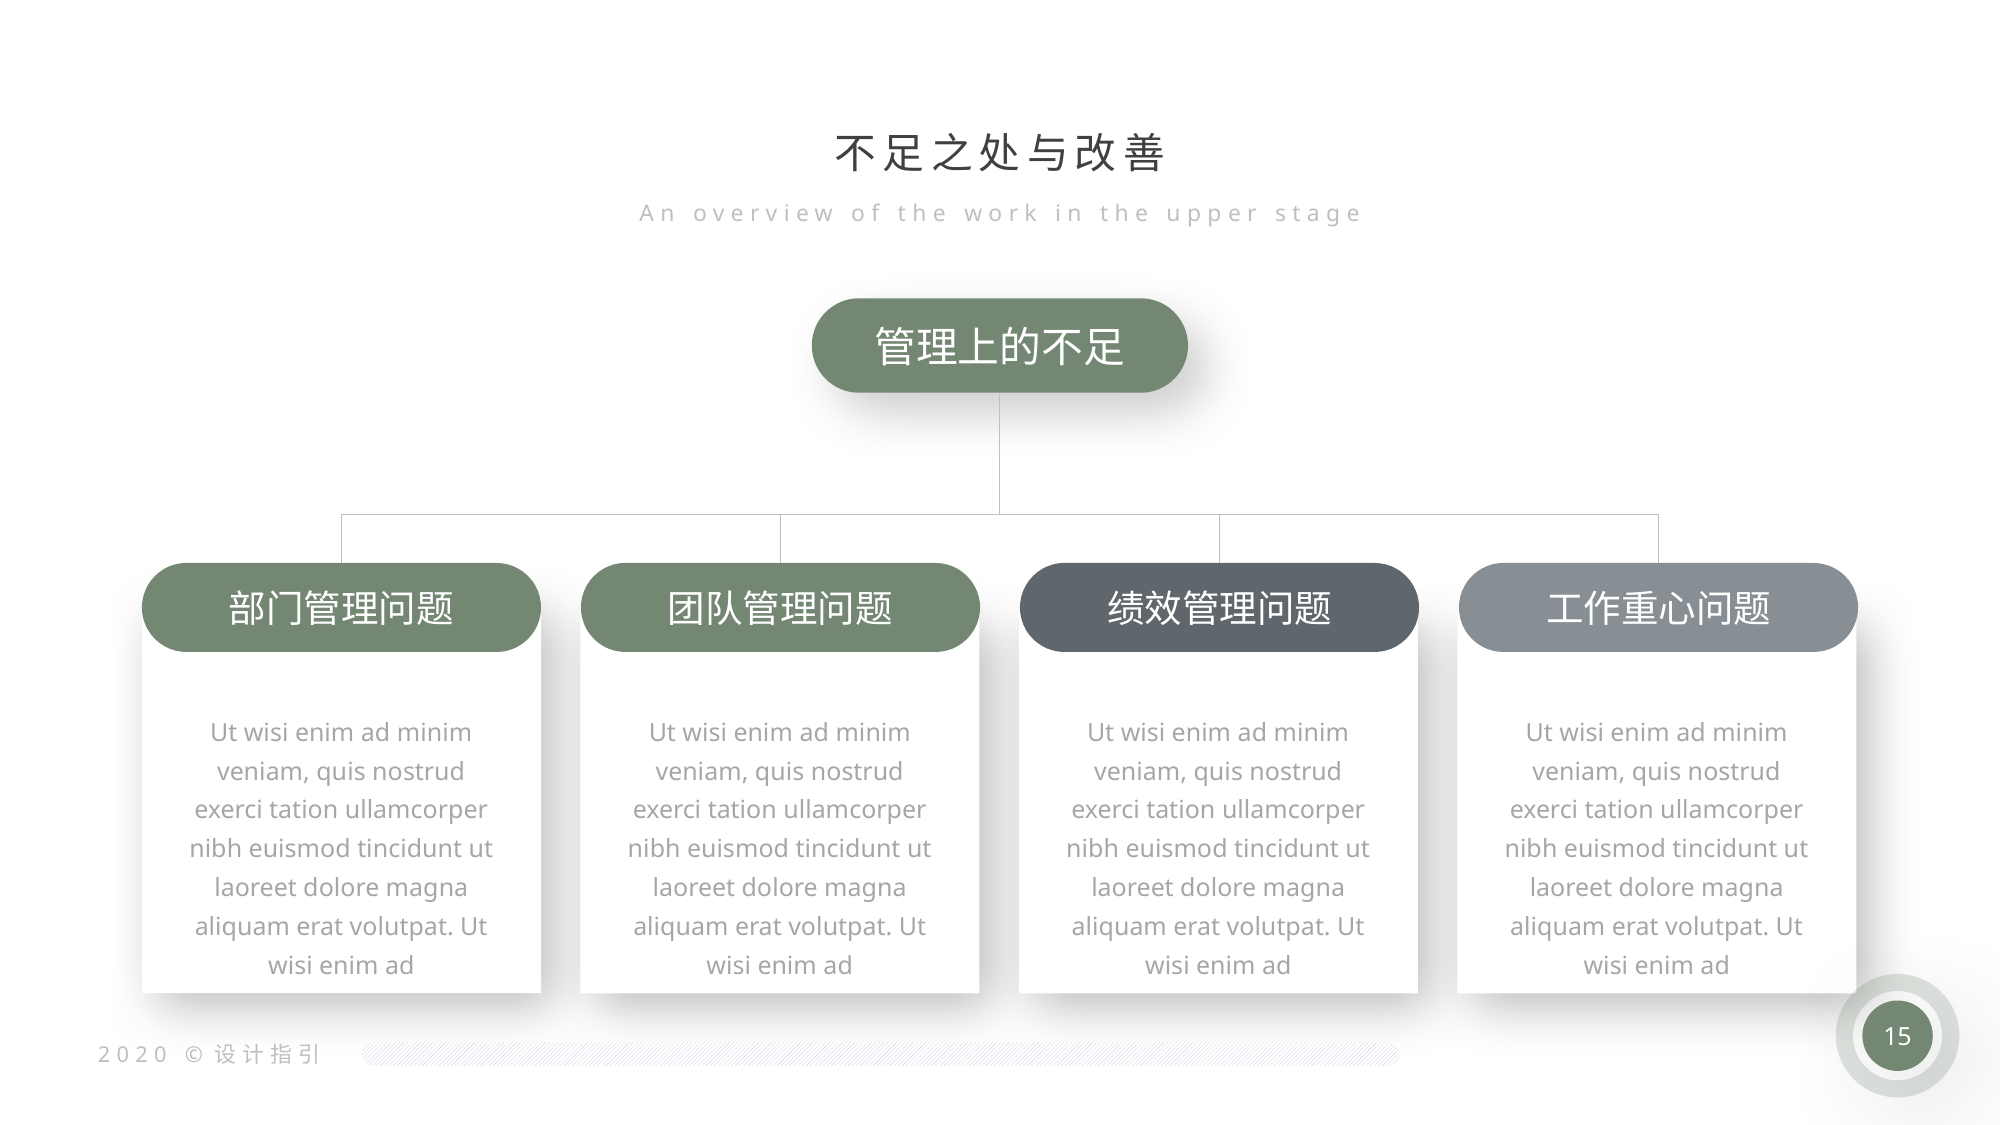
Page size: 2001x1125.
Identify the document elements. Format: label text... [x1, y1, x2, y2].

text_box 2020 ©设计指引 [83, 1032, 429, 1074]
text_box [1835, 973, 1960, 1098]
text_box 部门管理问题 [140, 561, 543, 654]
text_box 不足之处与改善 [820, 119, 1180, 183]
text_box [141, 617, 542, 994]
text_box 管理上的不足 [810, 297, 1190, 392]
text_box Ut wisi enim ad minim veniam, quis nostrud exerci tation ullamcorper nibh euismod tincidunt ut laoreet dolore magna aliquam erat volutpat. Ut wisi enim ad [171, 699, 512, 987]
text_box An overview of the work in the upper stage [624, 183, 1376, 234]
text_box Ut wisi enim ad minim veniam, quis nostrud exerci tation ullamcorper nibh euismod tincidunt ut laoreet dolore magna aliquam erat volutpat. Ut wisi enim ad [1047, 699, 1389, 987]
text_box 工作重心问题 [1457, 561, 1860, 654]
text_box [580, 618, 980, 994]
text_box Ut wisi enim ad minim veniam, quis nostrud exerci tation ullamcorper nibh euismod tincidunt ut laoreet dolore magna aliquam erat volutpat. Ut wisi enim ad [609, 699, 951, 987]
text_box [429, 1041, 1401, 1067]
text_box [1457, 611, 1857, 994]
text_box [341, 392, 1659, 563]
text_box 绩效管理问题 [1018, 563, 1421, 654]
text_box 团队管理问题 [579, 563, 982, 654]
text_box [1018, 611, 1418, 994]
text_box Ut wisi enim ad minim veniam, quis nostrud exerci tation ullamcorper nibh euismod tincidunt ut laoreet dolore magna aliquam erat volutpat. Ut wisi enim ad [1486, 699, 1828, 987]
